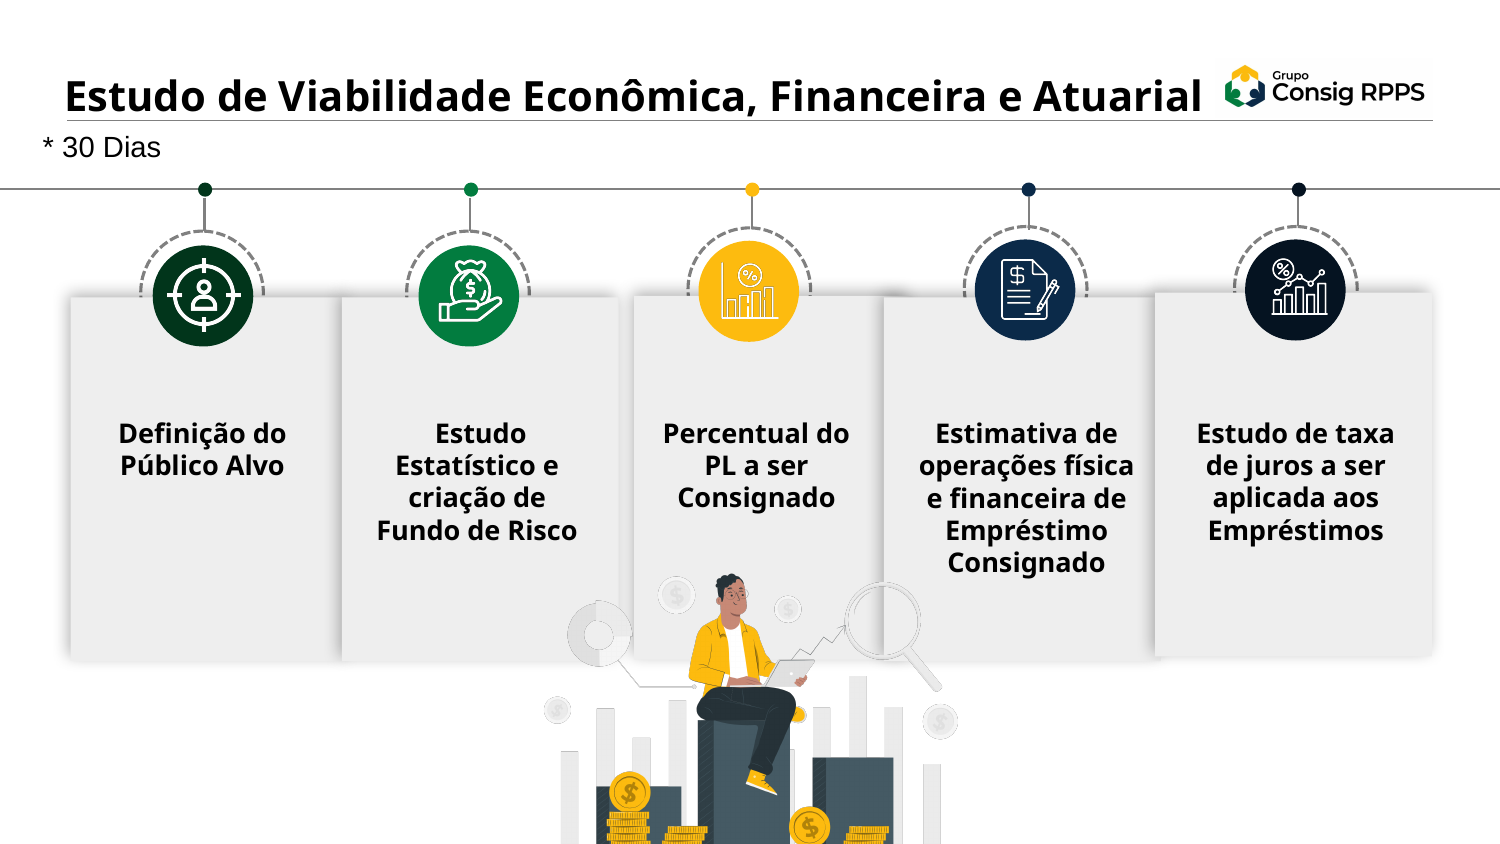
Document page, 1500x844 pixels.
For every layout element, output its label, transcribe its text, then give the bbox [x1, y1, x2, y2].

text_box [407, 231, 529, 284]
text_box [244, 267, 254, 326]
text_box [152, 268, 161, 325]
text_box Definição do Público Alvo [98, 400, 306, 481]
text_box Estudo de taxa de juros a ser aplicada aos Empréstimos [1169, 400, 1422, 519]
text_box [513, 272, 520, 320]
text_box [1292, 182, 1306, 188]
picture [1400, 58, 1433, 118]
text_box [634, 295, 873, 400]
text_box [172, 245, 234, 256]
text_box * 30 Dias [27, 121, 177, 171]
text_box [1245, 239, 1331, 341]
text_box [715, 329, 780, 342]
text_box Estimativa de operações física e financeira de Empréstimo Consignado [900, 400, 1153, 502]
picture [1001, 259, 1062, 320]
text_box [883, 297, 1142, 469]
text_box [464, 182, 478, 188]
text_box [418, 267, 427, 325]
text_box [70, 297, 334, 662]
text_box [446, 245, 492, 251]
text_box [745, 182, 760, 188]
text_box [688, 227, 811, 282]
text_box [198, 182, 212, 188]
text_box [341, 297, 619, 662]
picture [432, 252, 509, 330]
picture [1267, 254, 1332, 319]
text_box [1021, 182, 1036, 188]
picture [166, 258, 241, 333]
picture [511, 470, 989, 844]
text_box [440, 338, 497, 347]
text_box [974, 239, 1076, 341]
text_box [179, 341, 226, 347]
text_box [1235, 226, 1357, 279]
title Estudo de Viabilidade Econômica, Financeira e Atuarial [49, 54, 1400, 134]
text_box Percentual do PL a ser Consignado [634, 400, 879, 469]
text_box [1336, 260, 1346, 320]
text_box [698, 240, 800, 329]
text_box Estudo Estatístico e criação de Fundo de Risco [356, 400, 598, 502]
text_box [993, 502, 1153, 662]
picture [717, 258, 783, 323]
text_box [1155, 292, 1432, 657]
text_box [964, 226, 1087, 284]
text_box [141, 231, 263, 284]
